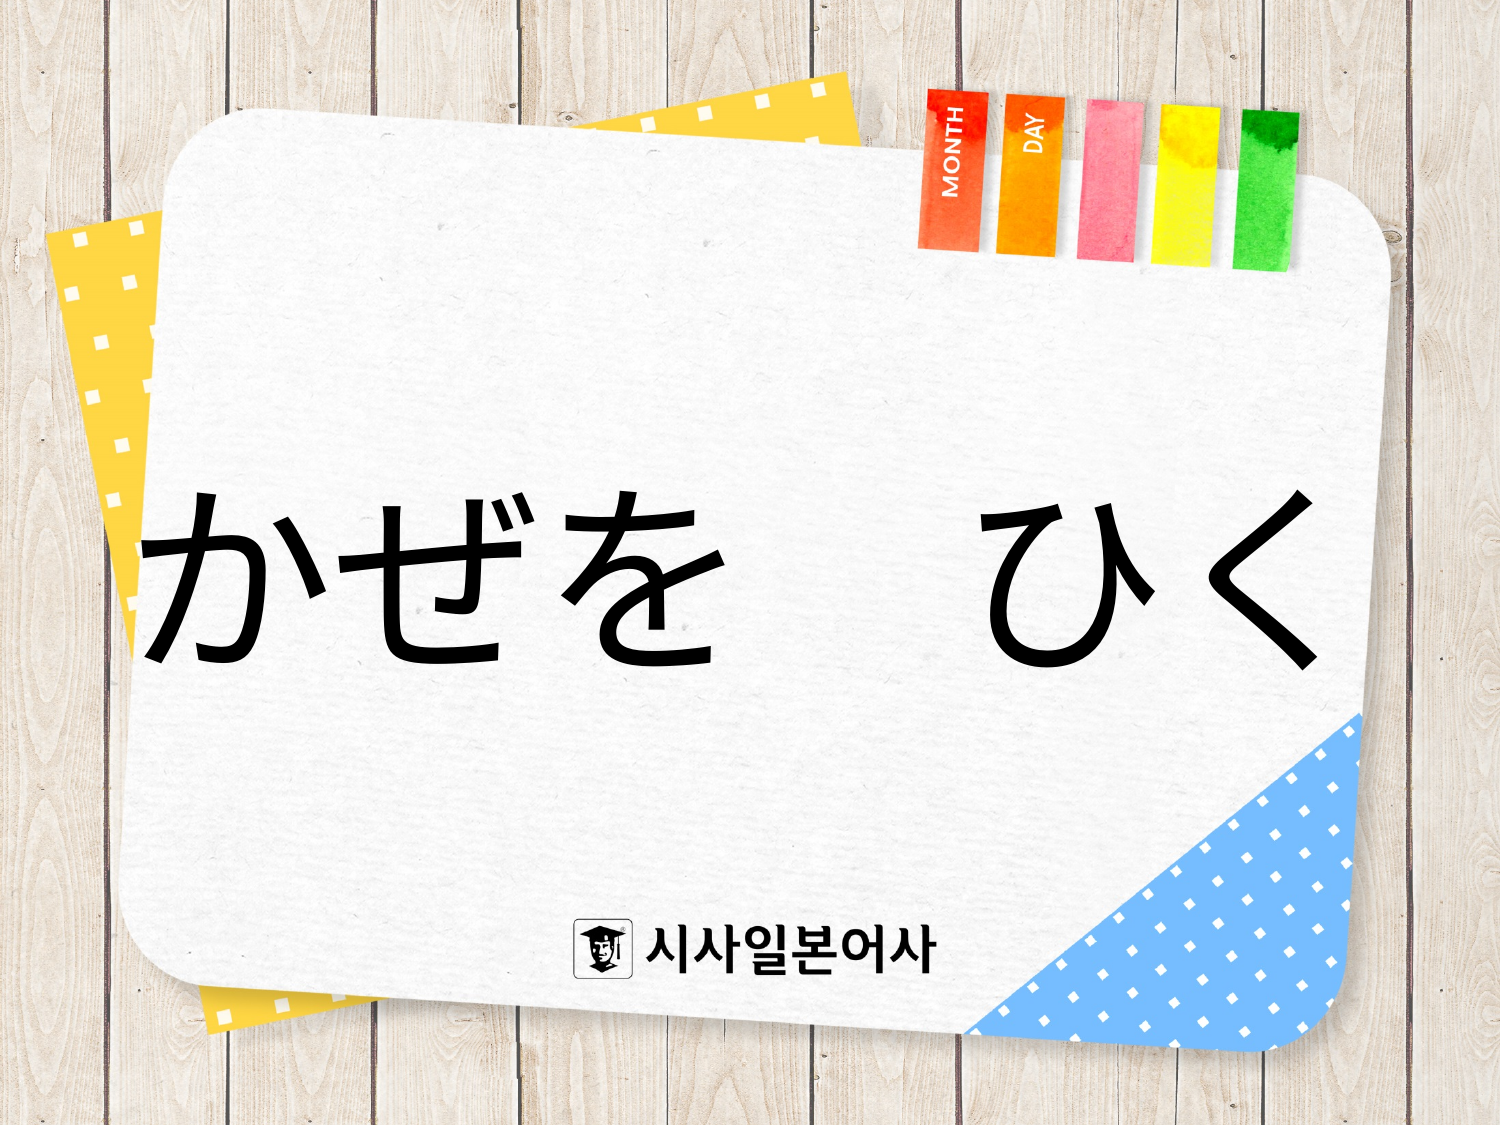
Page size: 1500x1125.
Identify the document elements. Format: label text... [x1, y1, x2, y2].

picture [0, 0, 1500, 1125]
title かぜを ひく [75, 338, 1425, 811]
